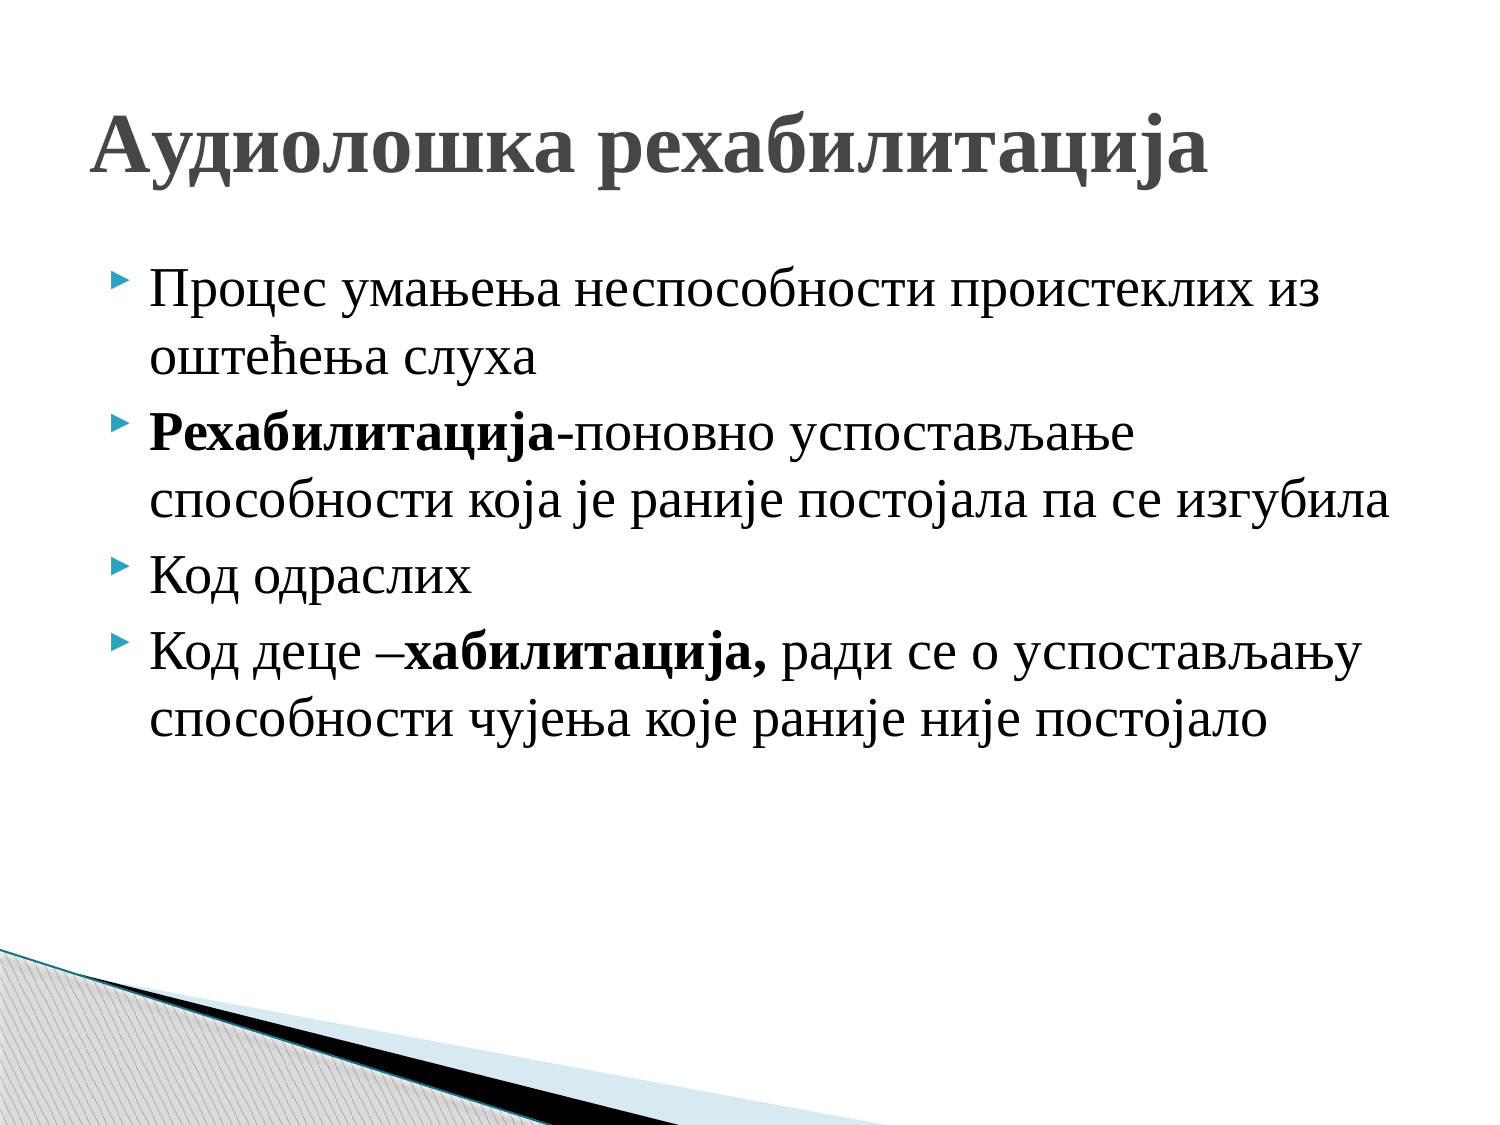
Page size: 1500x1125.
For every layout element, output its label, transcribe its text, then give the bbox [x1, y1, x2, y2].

title Aудиолошка рехабилитација [75, 45, 1425, 233]
list Процес умањења неспособности проистеклих из оштећења слуха Рехабилитација-поновно успостављање способности која је раније постојала па се изгубила Код одраслих Код деце –хабилитација, ради се о успостављању способности чујења које раније није постојало [74, 242, 1426, 986]
